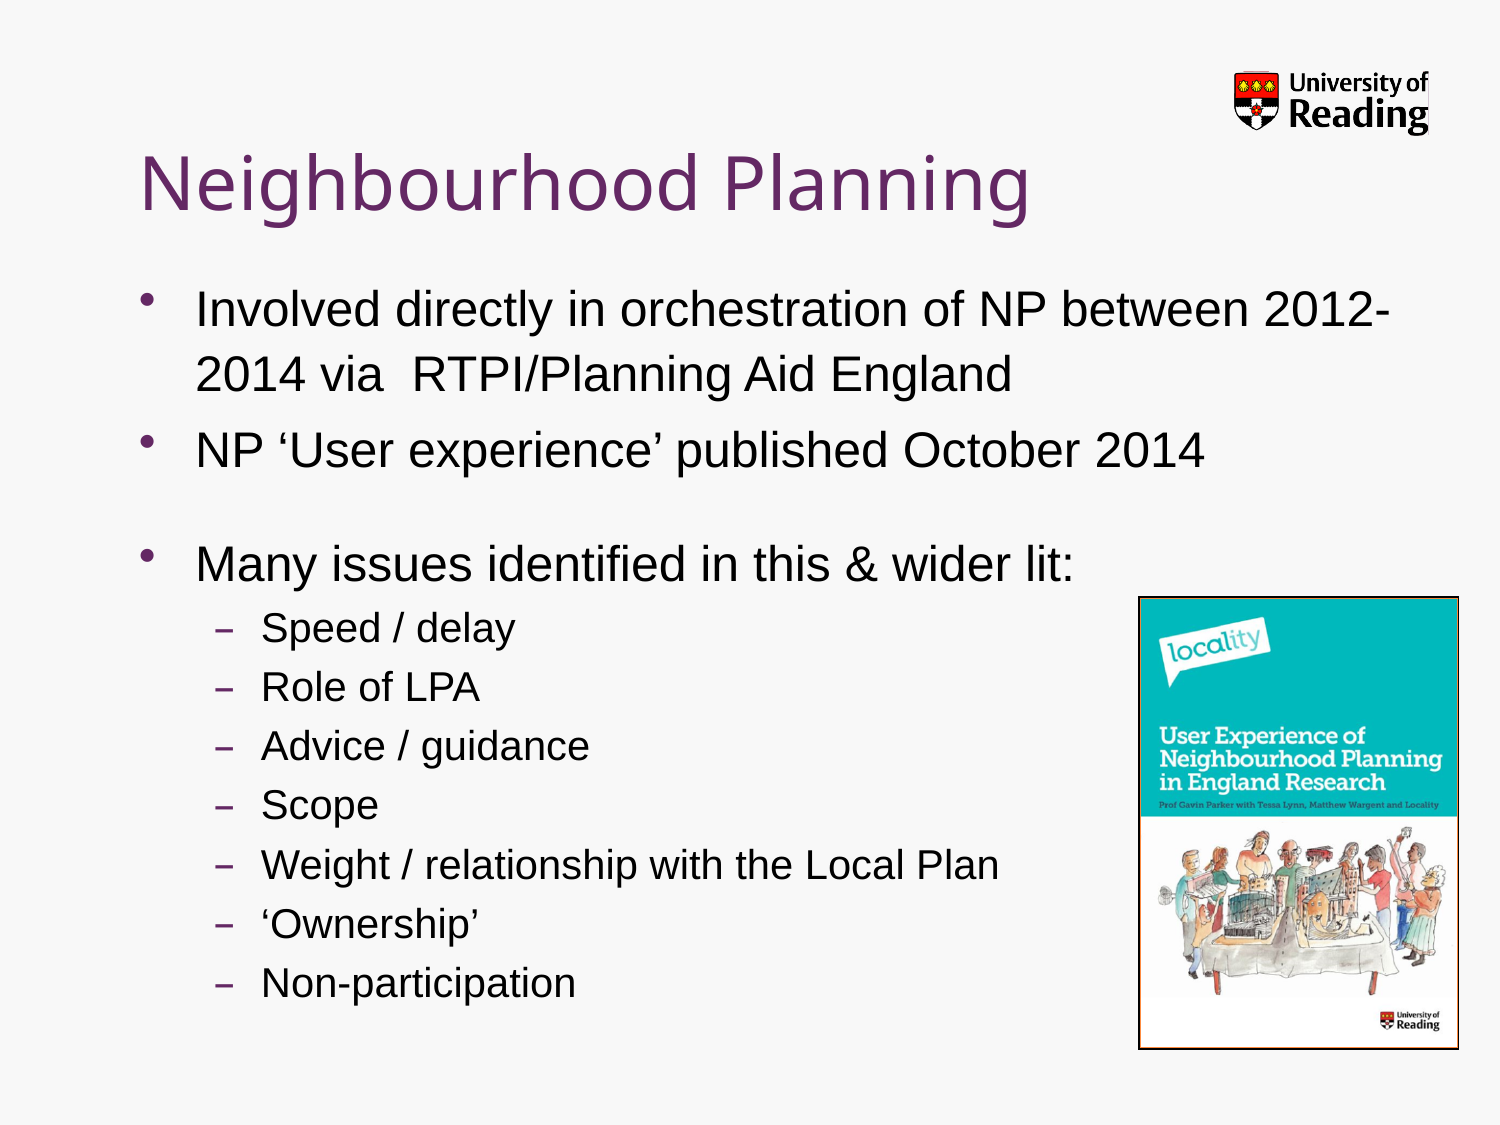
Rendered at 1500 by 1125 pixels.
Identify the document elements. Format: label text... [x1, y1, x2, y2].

title Neighbourhood Planning [123, 44, 1141, 233]
list Involved directly in orchestration of NP between 2012-2014 via RTPI/Planning Aid England NP ‘User experience’ published October 2014 Many issues identified in this & wider lit: Speed / delay Role of LPA Advice / guidance Scope Weight / relationship with the Local Plan ‘Ownership’ Non-participation [123, 262, 1426, 976]
picture [1139, 597, 1459, 1049]
picture [1234, 71, 1429, 136]
